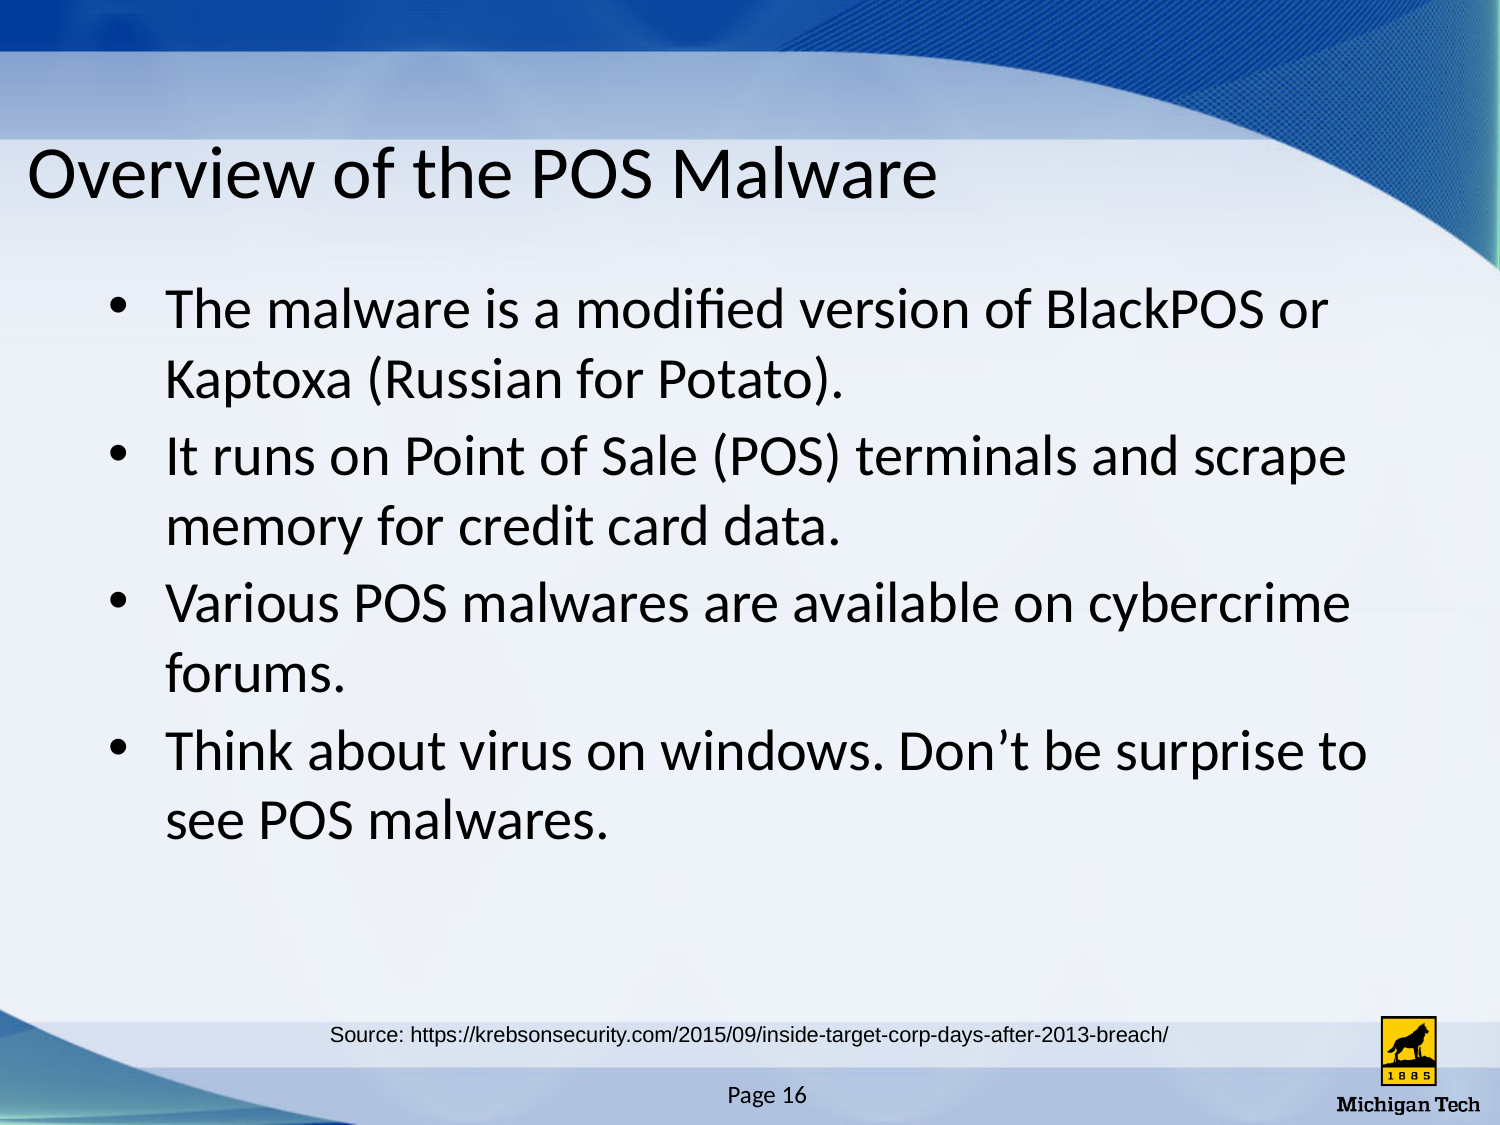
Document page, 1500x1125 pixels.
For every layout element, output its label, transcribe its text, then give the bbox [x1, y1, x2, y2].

picture [0, 0, 1500, 1125]
text_box Source: https://krebsonsecurity.com/2015/09/inside-target-corp-days-after-2013-breach/ [314, 1013, 1185, 1055]
list The malware is a modified version of BlackPOS or Kaptoxa (Russian for Potato). It runs on Point of Sale (POS) terminals and scrape memory for credit card data. Various POS malwares are available on cybercrime forums. Think about virus on windows. Don’t be surprise to see POS malwares. [75, 262, 1425, 1063]
title Overview of the POS Malware [12, 75, 1263, 263]
